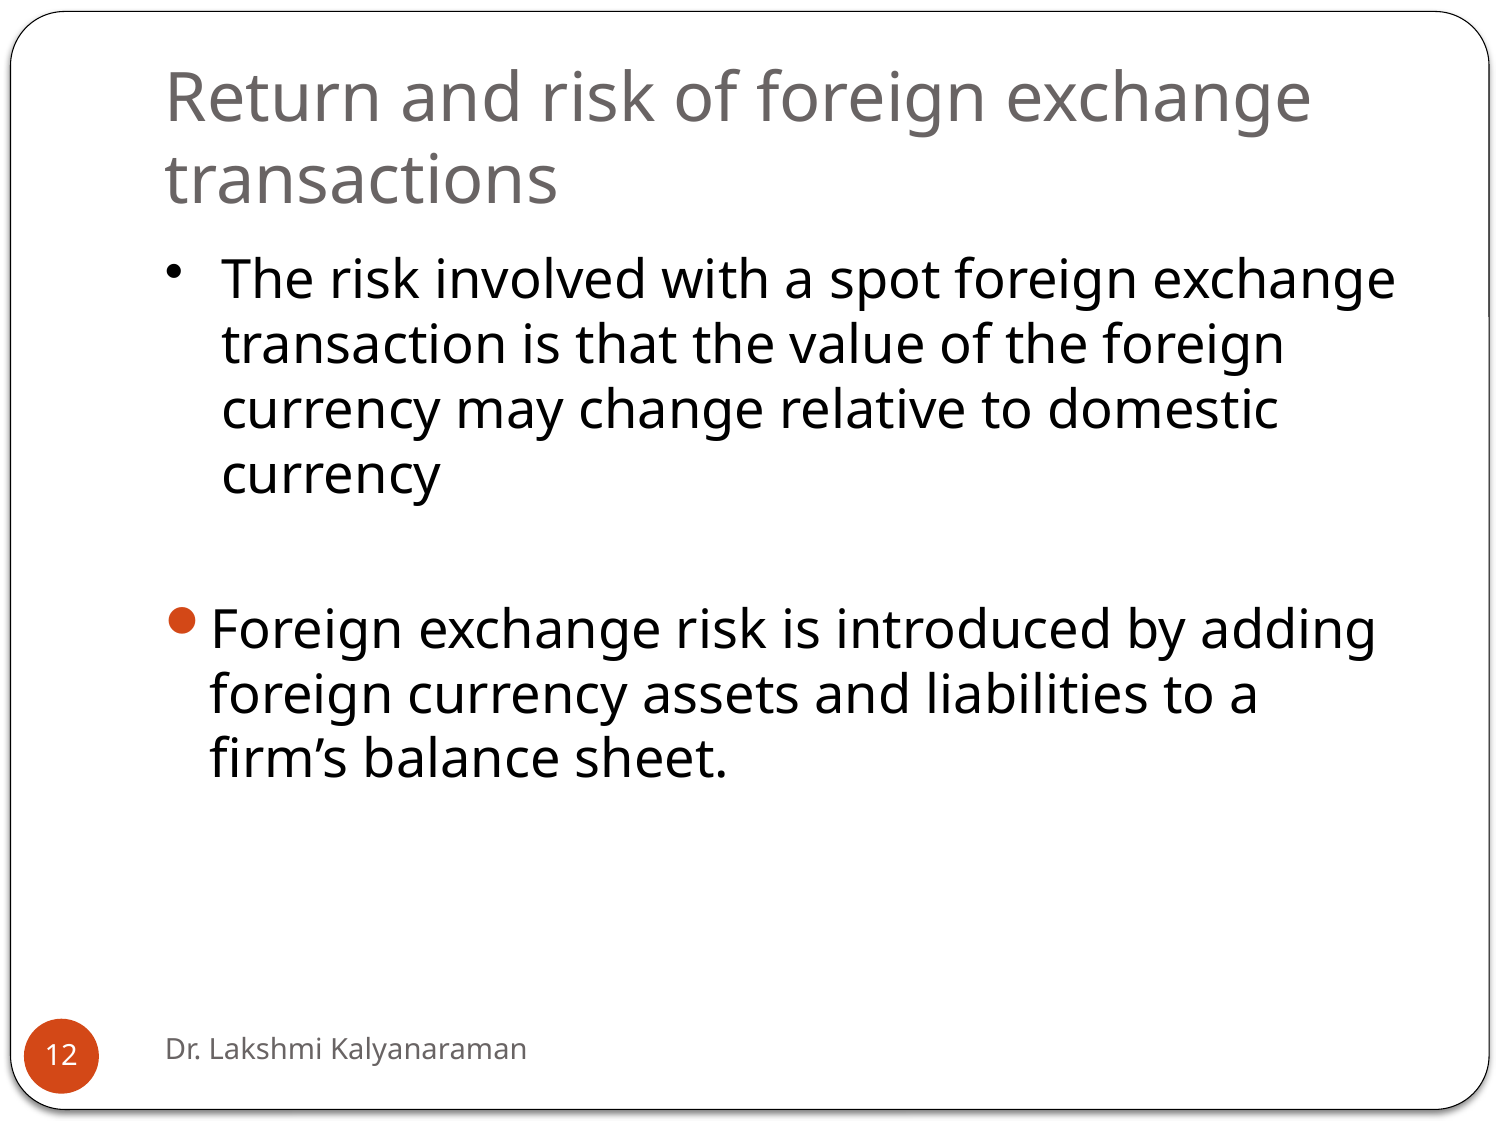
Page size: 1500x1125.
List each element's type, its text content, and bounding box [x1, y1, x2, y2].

title Return and risk of foreign exchange transactions [150, 45, 1425, 233]
list The risk involved with a spot foreign exchange transaction is that the value of the foreign currency may change relative to domestic currency Foreign exchange risk is introduced by adding foreign currency assets and liabilities to a firm’s balance sheet. [150, 237, 1425, 988]
slide_number 12 [23, 1018, 99, 1094]
footer Dr. Lakshmi Kalyanaraman [150, 1012, 800, 1088]
